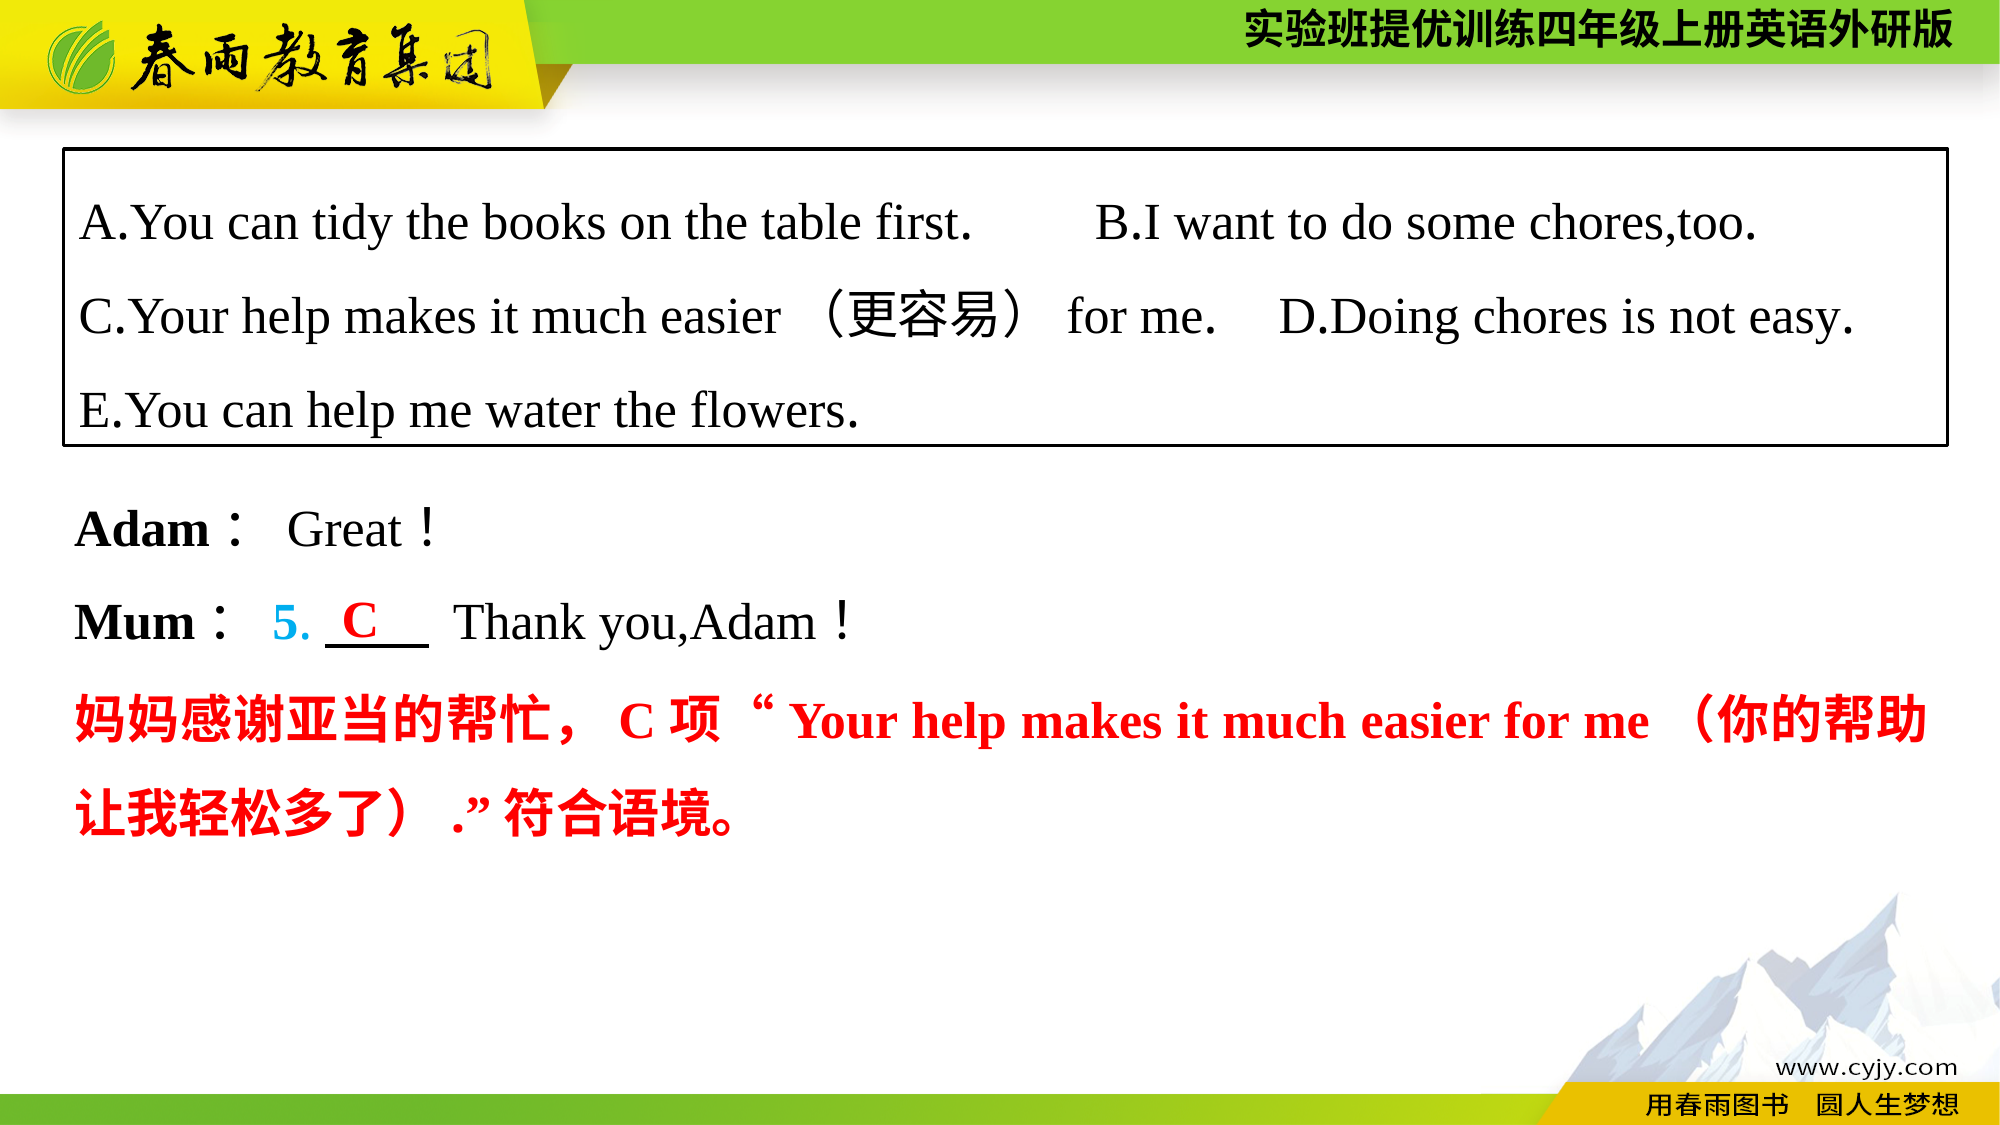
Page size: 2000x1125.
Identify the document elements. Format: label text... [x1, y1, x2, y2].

picture [0, 0, 2000, 1125]
text_box 妈妈感谢亚当的帮忙，C项“Your help makes it much easier for me（你的帮助让我轻松多了）.”符合语境。 [59, 647, 1944, 851]
text_box A.You can tidy the books on the table first. B.I want to do some chores,too. C.Your help makes it much easier（更容易）for me. D.Doing chores is not easy. E.You can help me water the flowers. [63, 149, 1948, 446]
text_box C [326, 546, 395, 647]
list Adam：Great！ Mum：5. Thank you,Adam！ [59, 455, 1944, 647]
